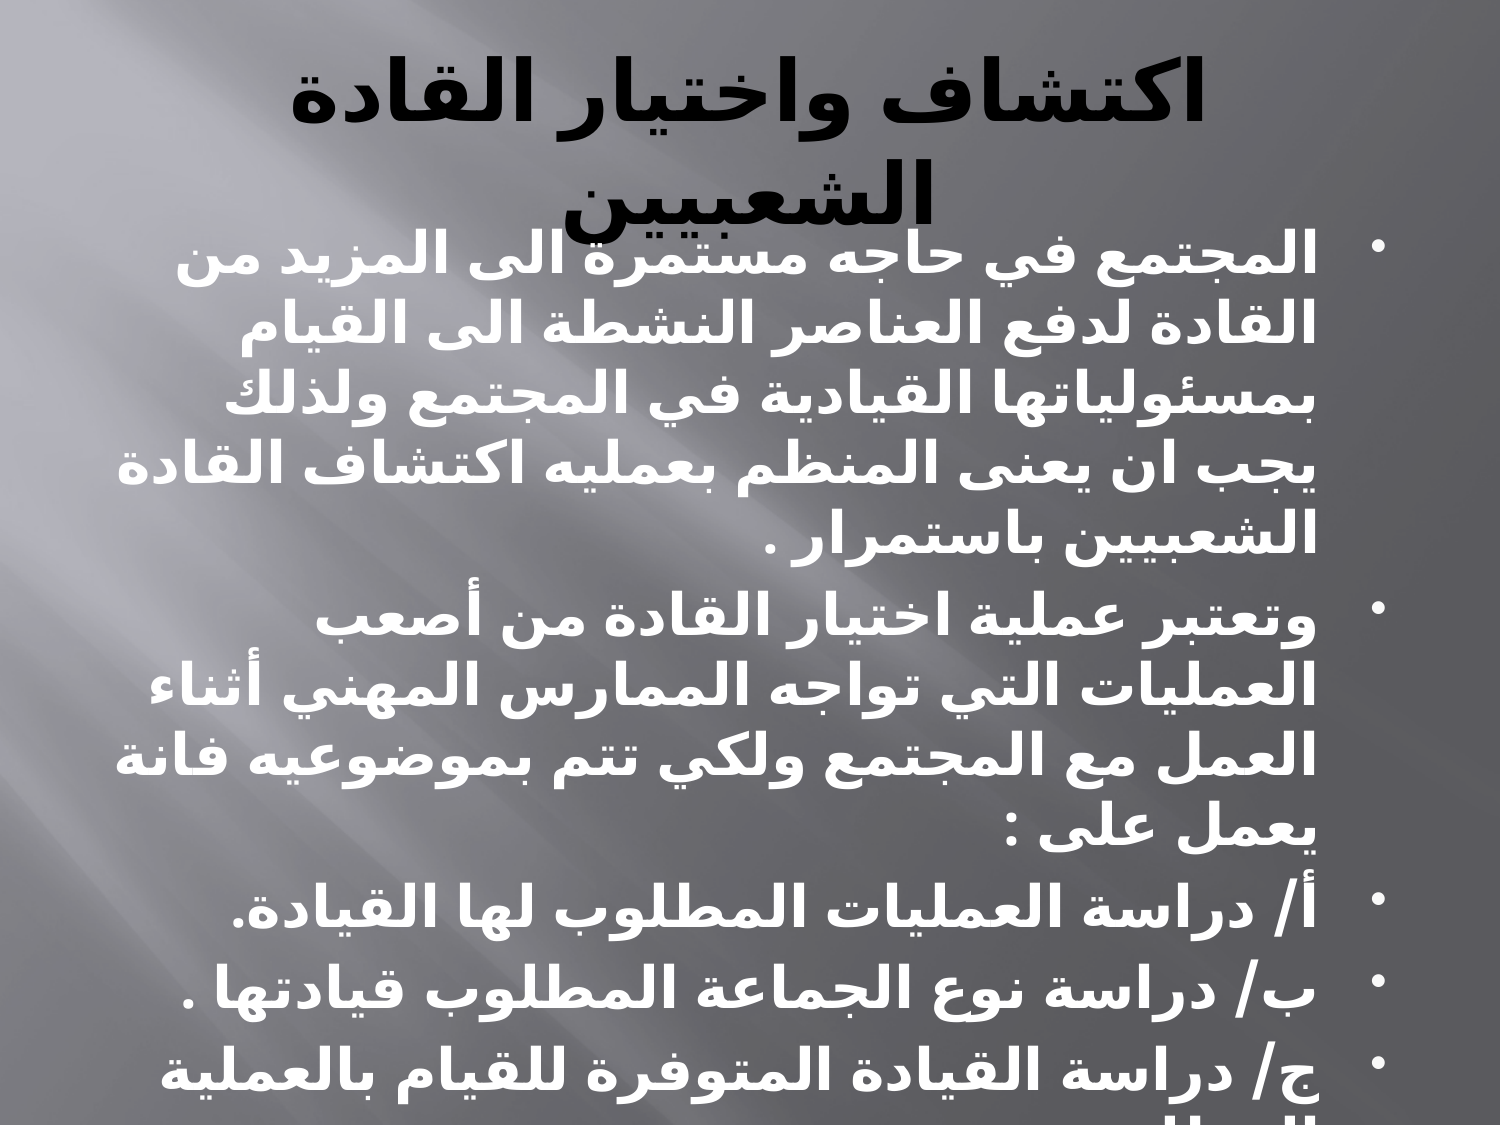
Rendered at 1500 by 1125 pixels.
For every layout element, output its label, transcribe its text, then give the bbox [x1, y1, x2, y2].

list المجتمع في حاجه مستمرة الى المزيد من القادة لدفع العناصر النشطة الى القيام بمسئولياتها القيادية في المجتمع ولذلك يجب ان يعنى المنظم بعمليه اكتشاف القادة الشعبيين باستمرار . وتعتبر عملية اختيار القادة من أصعب العمليات التي تواجه الممارس المهني أثناء العمل مع المجتمع ولكي تتم بموضوعيه فانة يعمل على : أ/ دراسة العمليات المطلوب لها القيادة. ب/ دراسة نوع الجماعة المطلوب قيادتها . ج/ دراسة القيادة المتوفرة للقيام بالعملية المطلوبة . [75, 208, 1425, 1035]
title اكتشاف واختيار القادة الشعبيين [75, 45, 1425, 208]
